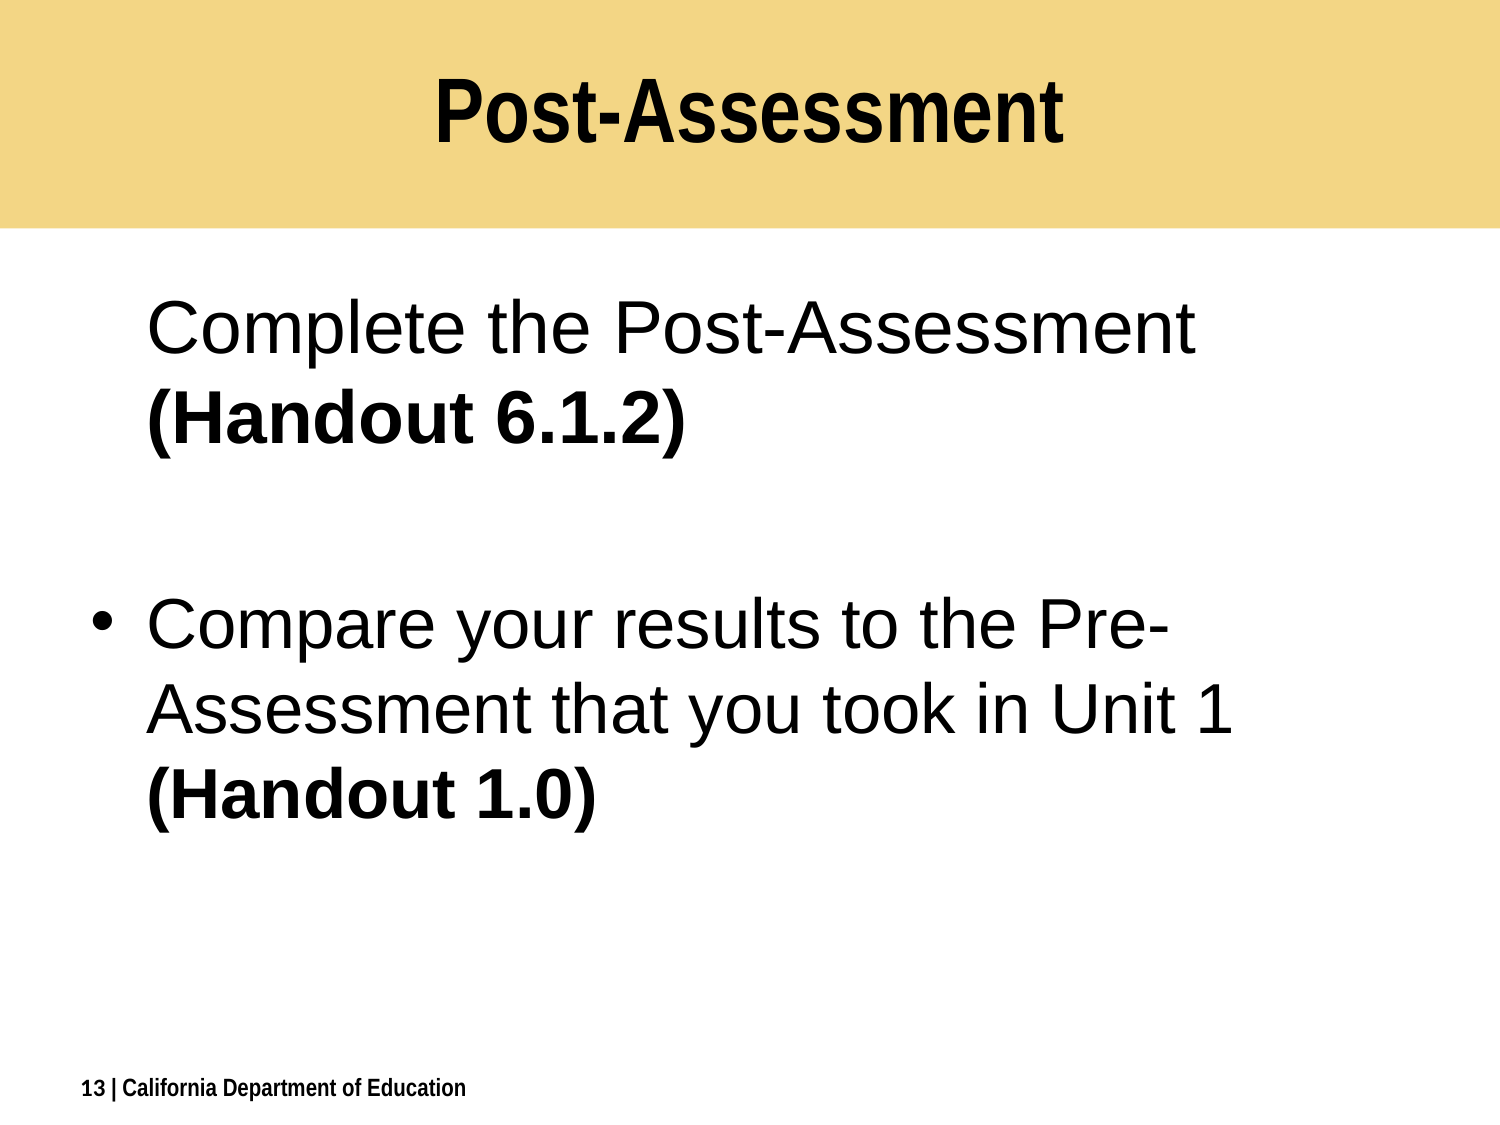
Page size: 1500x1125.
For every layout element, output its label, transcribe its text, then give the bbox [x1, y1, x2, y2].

list Complete the Post-Assessment (Handout 6.1.2) Compare your results to the Pre-Assessment that you took in Unit 1 (Handout 1.0) [75, 270, 1425, 1062]
text_box 13 [55, 1063, 96, 1124]
text_box | California Department of Education [96, 1063, 699, 1124]
title Post-Assessment [75, 11, 1425, 200]
